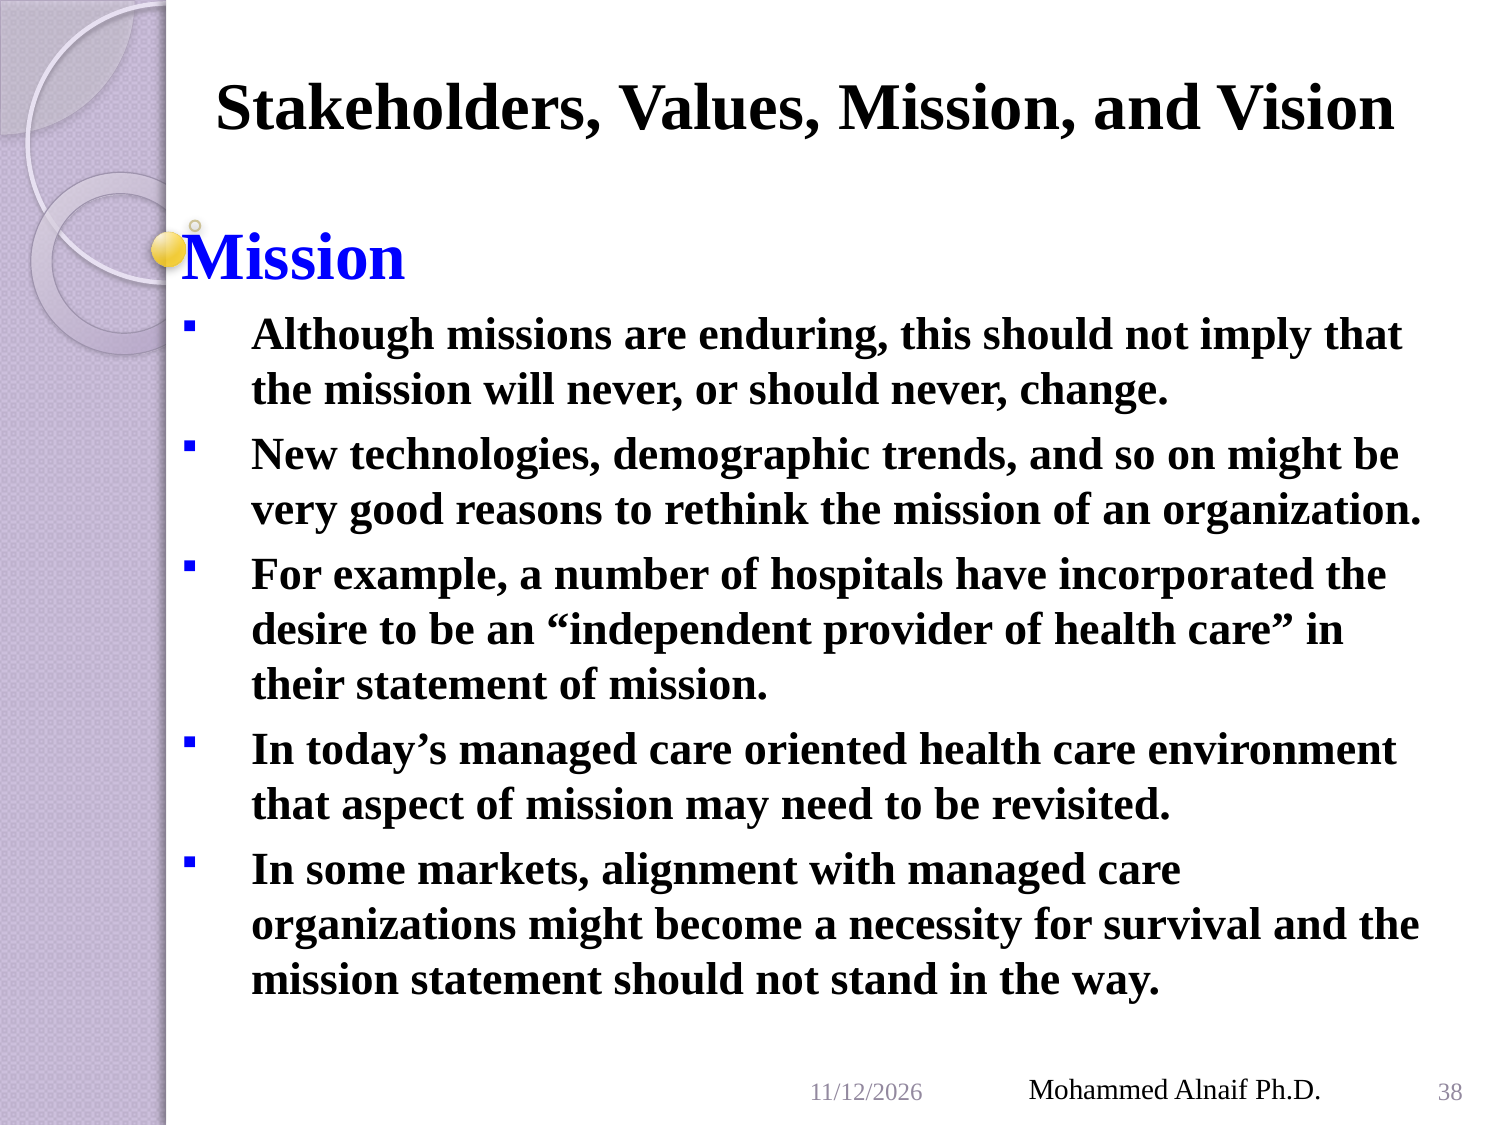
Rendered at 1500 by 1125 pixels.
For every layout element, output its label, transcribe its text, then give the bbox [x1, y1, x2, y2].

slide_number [587, 1038, 937, 1113]
slide_number 38 [1413, 1034, 1488, 1113]
footer Mohammed Alnaif Ph.D. [937, 1038, 1413, 1113]
subtitle Mission Although missions are enduring, this should not imply that the mission will never, or should never, change. New technologies, demographic trends, and so on might be very good reasons to rethink the mission of an organization. For example, a number of hospitals have incorporated the desire to be an “independent provider of health care” in their statement of mission. In today’s managed care oriented health care environment that aspect of mission may need to be revisited. In some markets, alignment with managed care organizations might become a necessity for survival and the mission statement should not stand in the way. [162, 212, 1450, 1038]
title Stakeholders, Values, Mission, and Vision [162, 37, 1450, 150]
